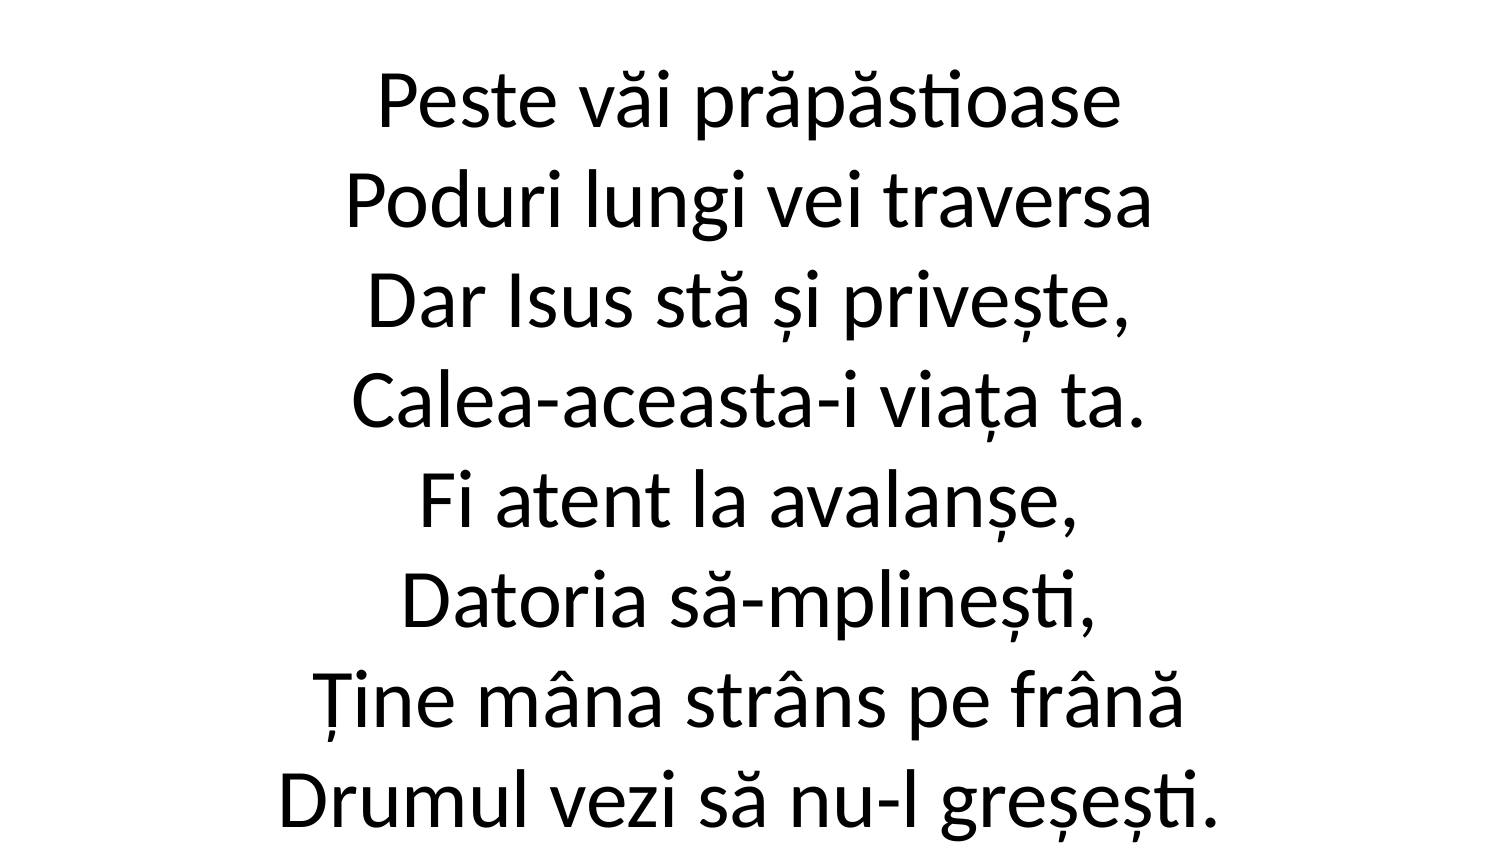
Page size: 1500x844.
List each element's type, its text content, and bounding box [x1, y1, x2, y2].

text_box Peste văi prăpăstioase Poduri lungi vei traversa Dar Isus stă și privește, Calea-aceasta-i viața ta. Fi atent la avalanșe, Datoria să-mplinești, Ține mâna strâns pe frână Drumul vezi să nu-l greșești. [263, 0, 1237, 844]
